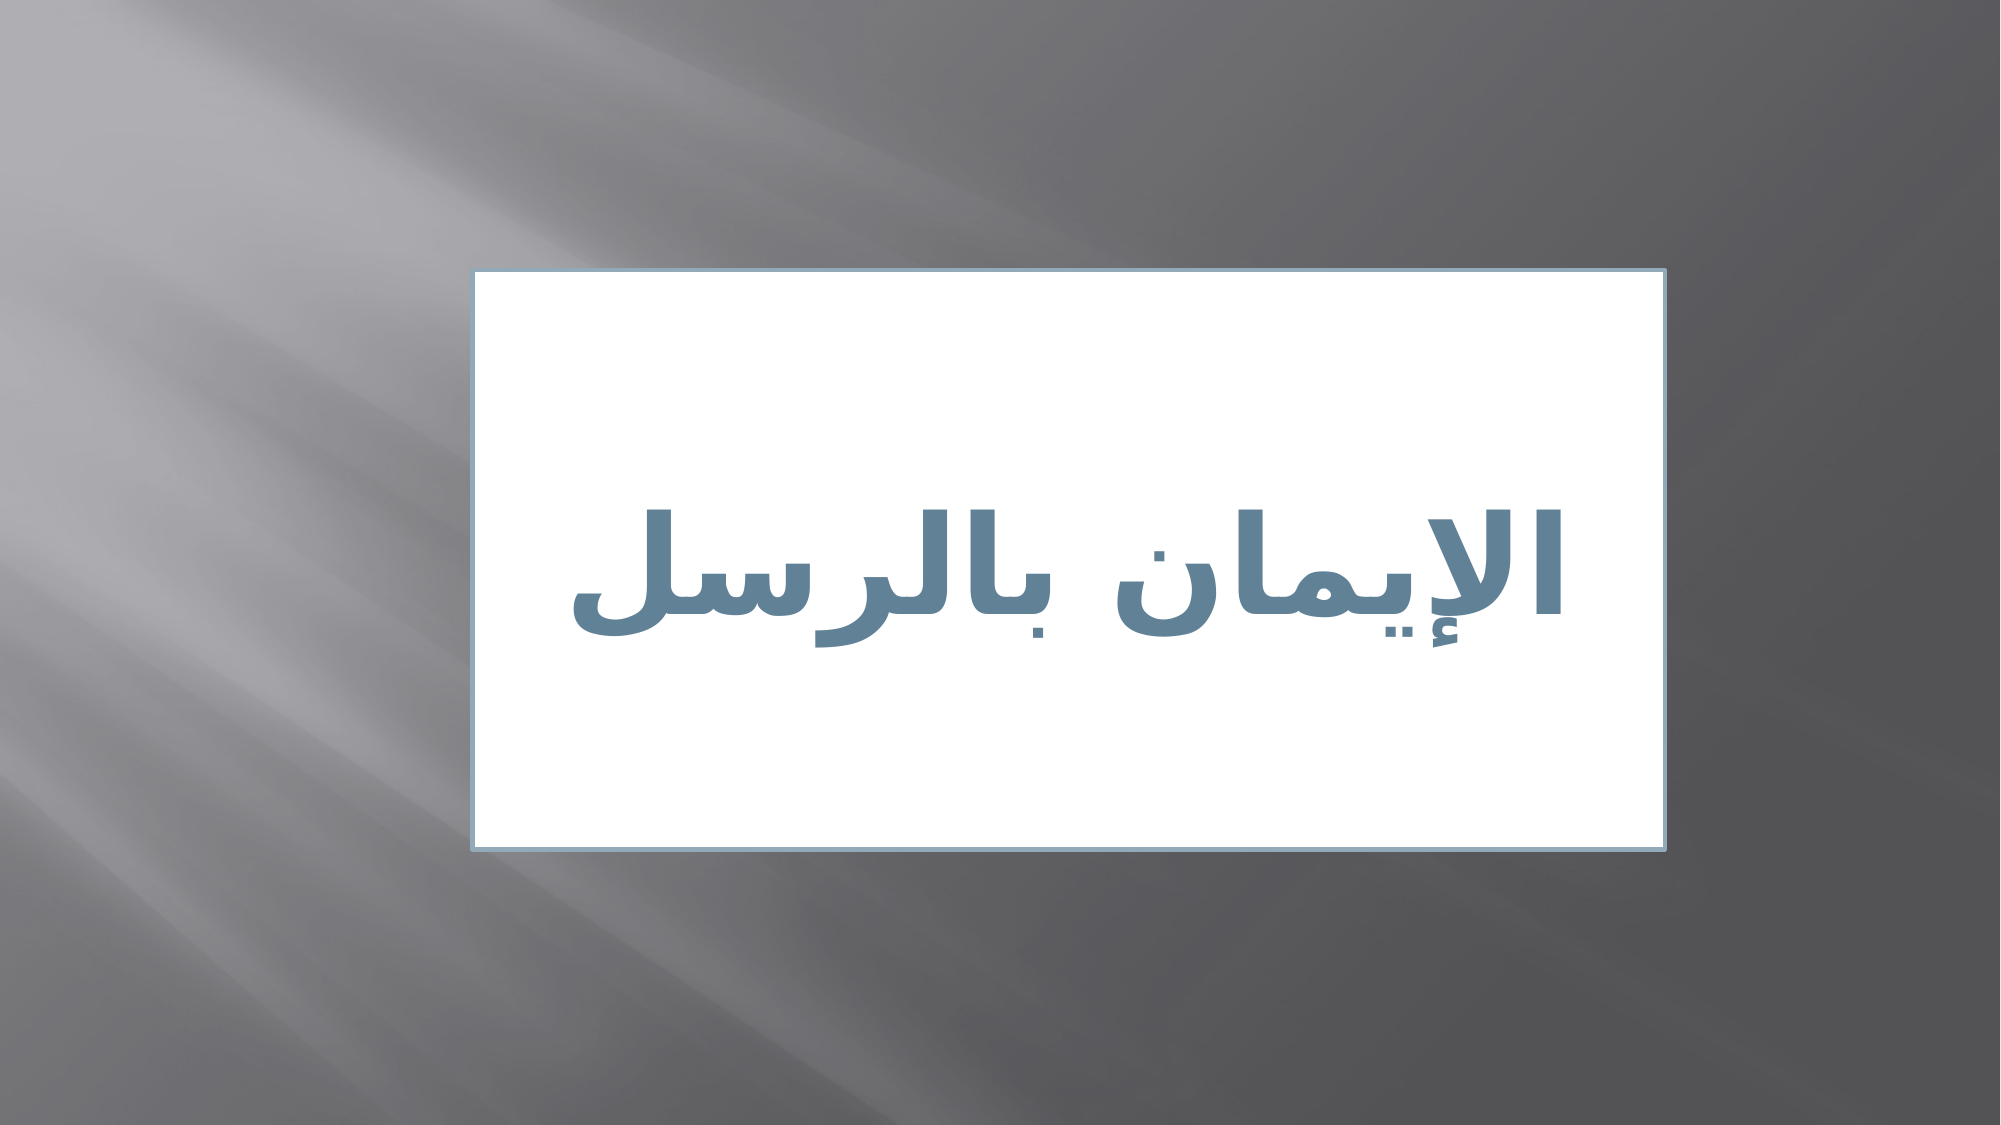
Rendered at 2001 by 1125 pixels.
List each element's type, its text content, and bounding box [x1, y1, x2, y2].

text_box الإيمان بالرسل [470, 268, 1667, 852]
